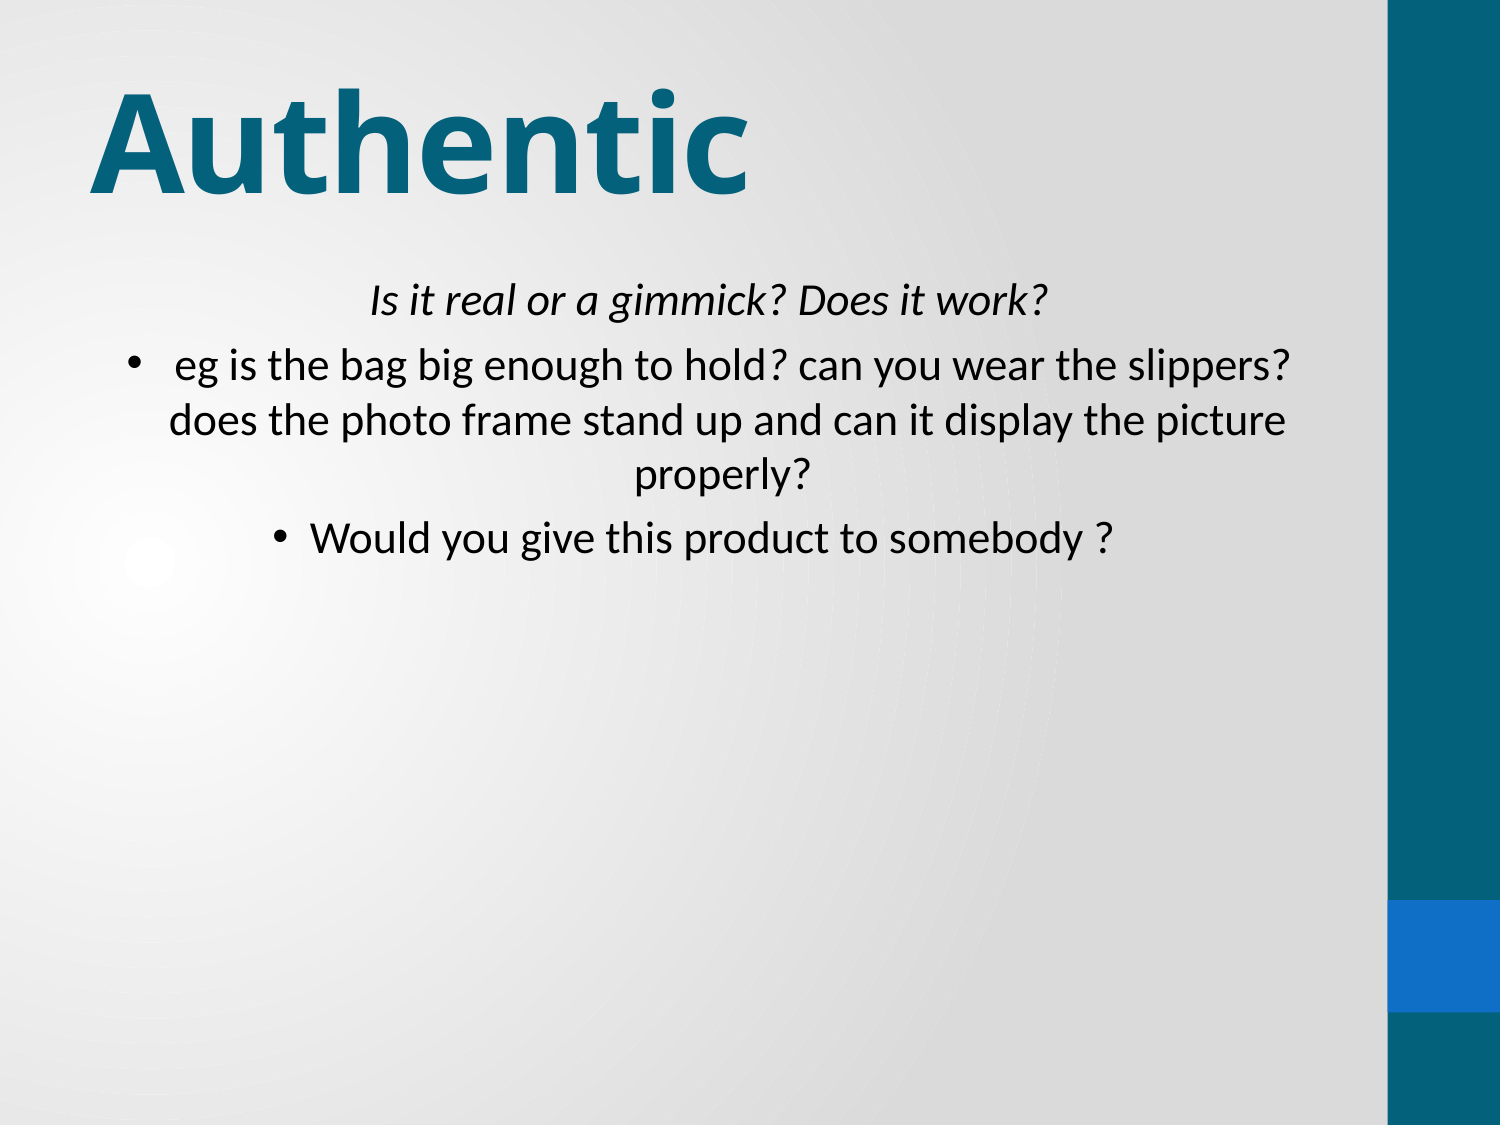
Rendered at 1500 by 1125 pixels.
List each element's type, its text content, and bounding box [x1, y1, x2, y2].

title Authentic [75, 45, 1325, 233]
list Is it real or a gimmick? Does it work? eg is the bag big enough to hold? can you wear the slippers? does the photo frame stand up and can it display the picture properly? Would you give this product to somebody ? [75, 262, 1325, 1050]
